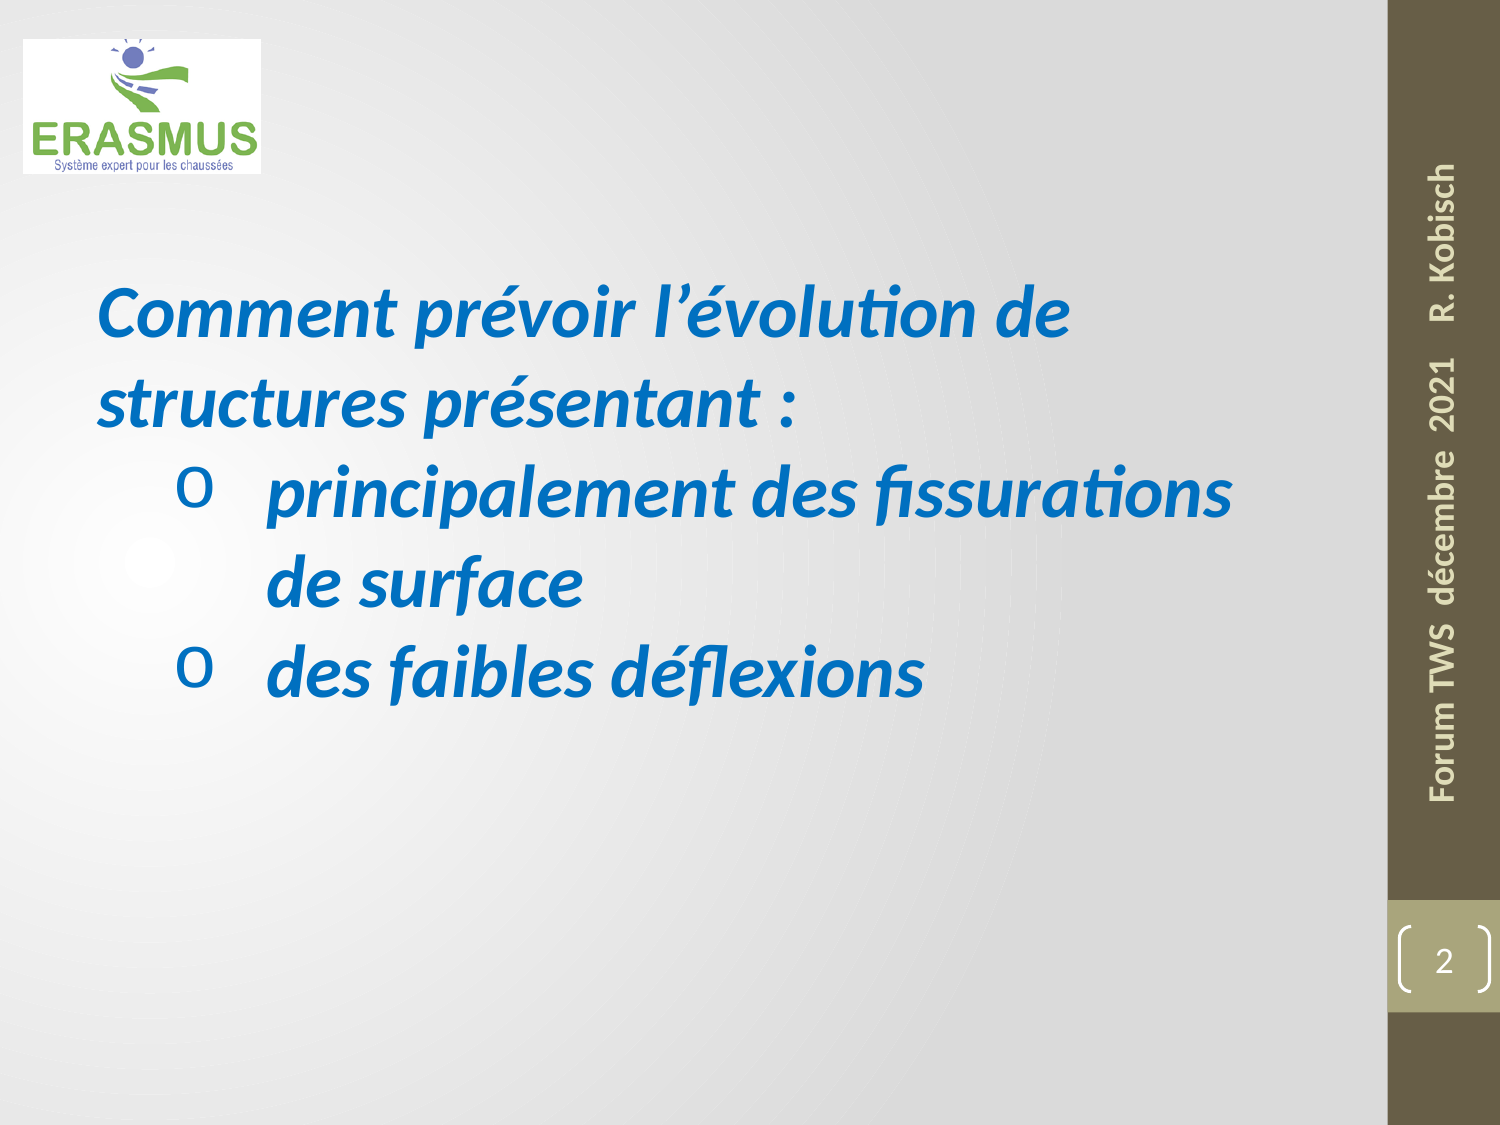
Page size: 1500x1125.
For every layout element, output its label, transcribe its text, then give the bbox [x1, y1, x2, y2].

footer Forum TWS décembre 2021 R. Kobisch [1408, 78, 1469, 889]
picture [23, 38, 262, 175]
slide_number 2 [1397, 924, 1492, 994]
text_box Comment prévoir l’évolution de structures présentant : principalement des fissurations de surface des faibles déflexions [82, 255, 1335, 721]
